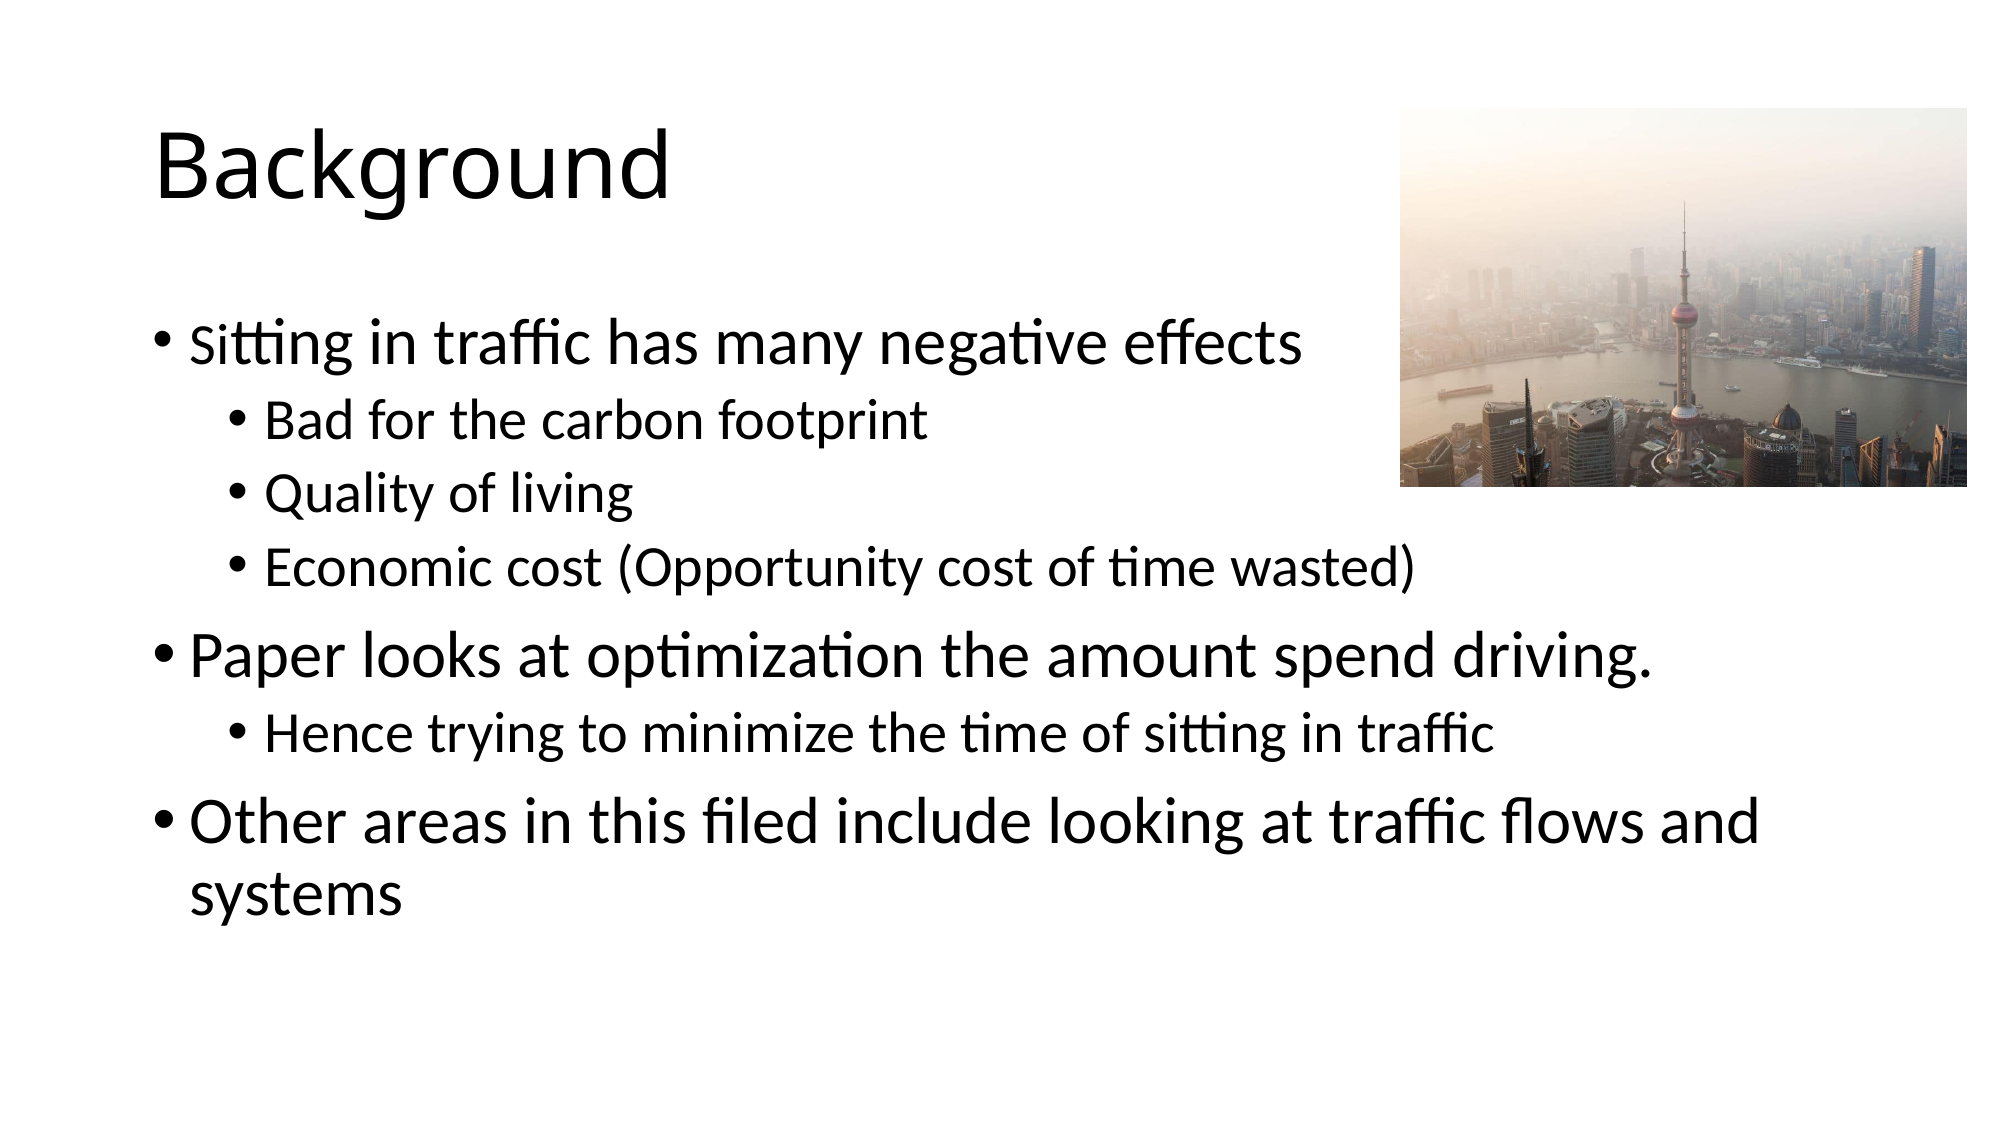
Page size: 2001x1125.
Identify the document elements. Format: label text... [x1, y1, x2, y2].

list Sitting in traffic has many negative effects Bad for the carbon footprint Quality of living Economic cost (Opportunity cost of time wasted) Paper looks at optimization the amount spend driving. Hence trying to minimize the time of sitting in traffic Other areas in this filed include looking at traffic flows and systems [137, 299, 1863, 1014]
picture [1400, 108, 1967, 487]
title Background [137, 59, 1863, 278]
